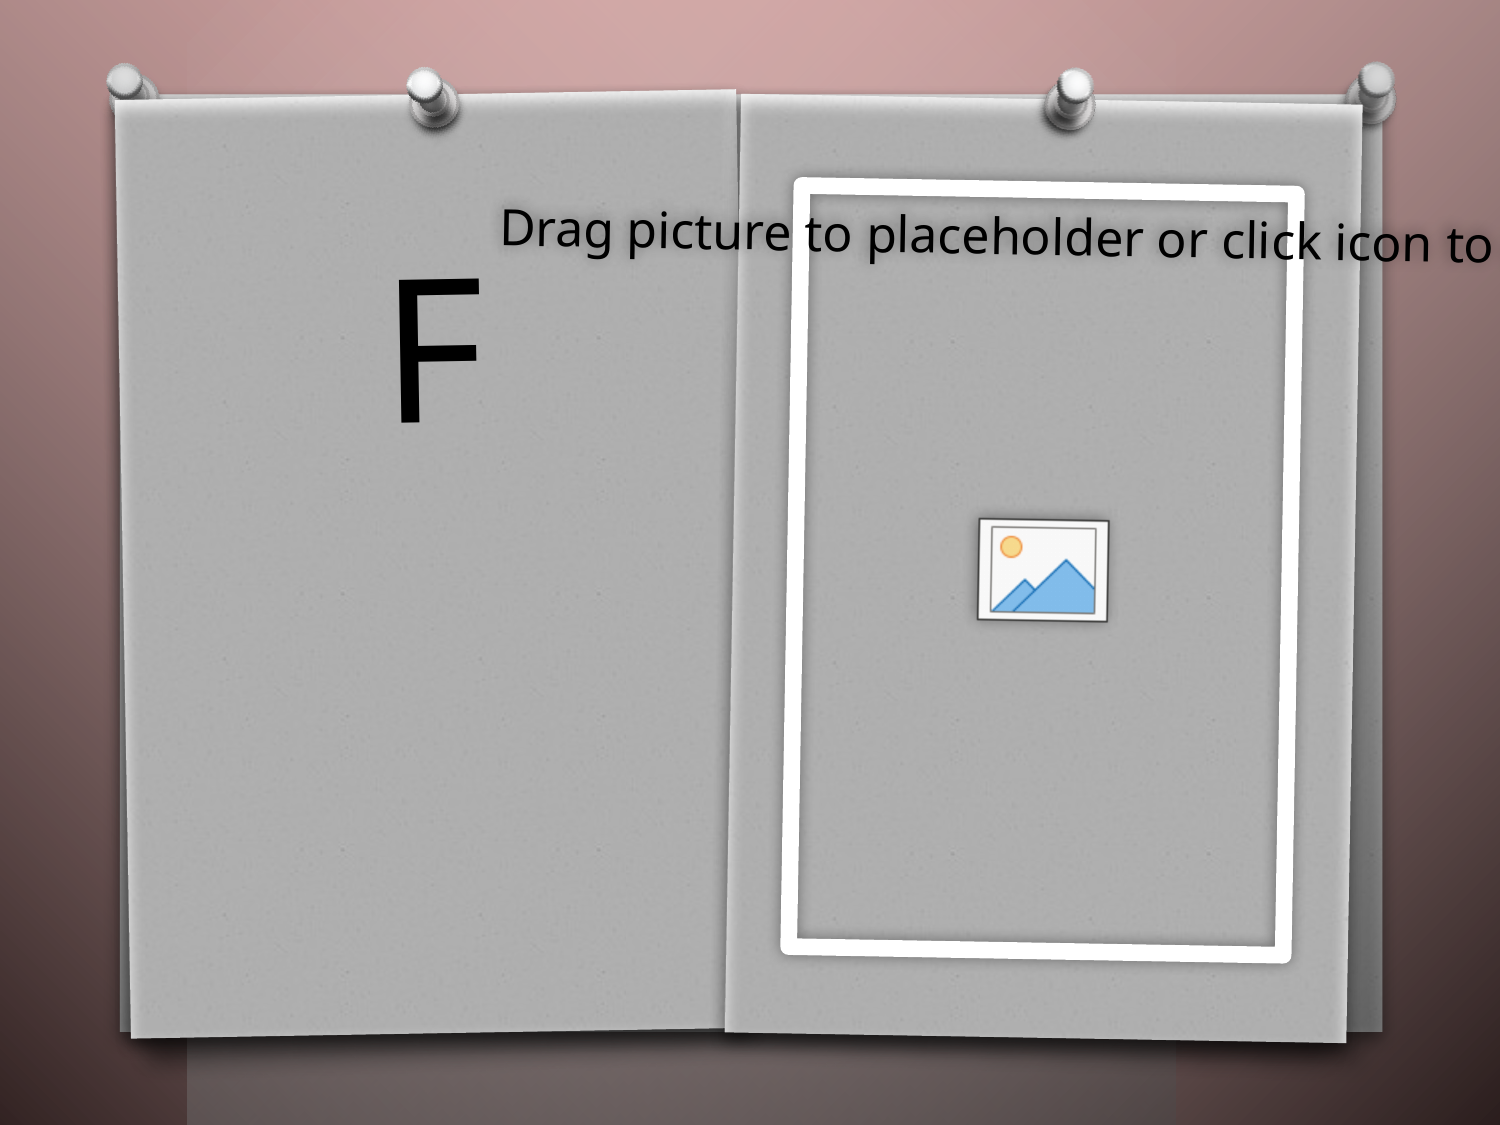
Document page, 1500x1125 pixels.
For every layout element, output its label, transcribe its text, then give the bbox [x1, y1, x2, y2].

picture [803, 197, 1282, 943]
picture [375, 33, 497, 157]
picture [1016, 41, 1138, 162]
title F [179, 222, 687, 475]
